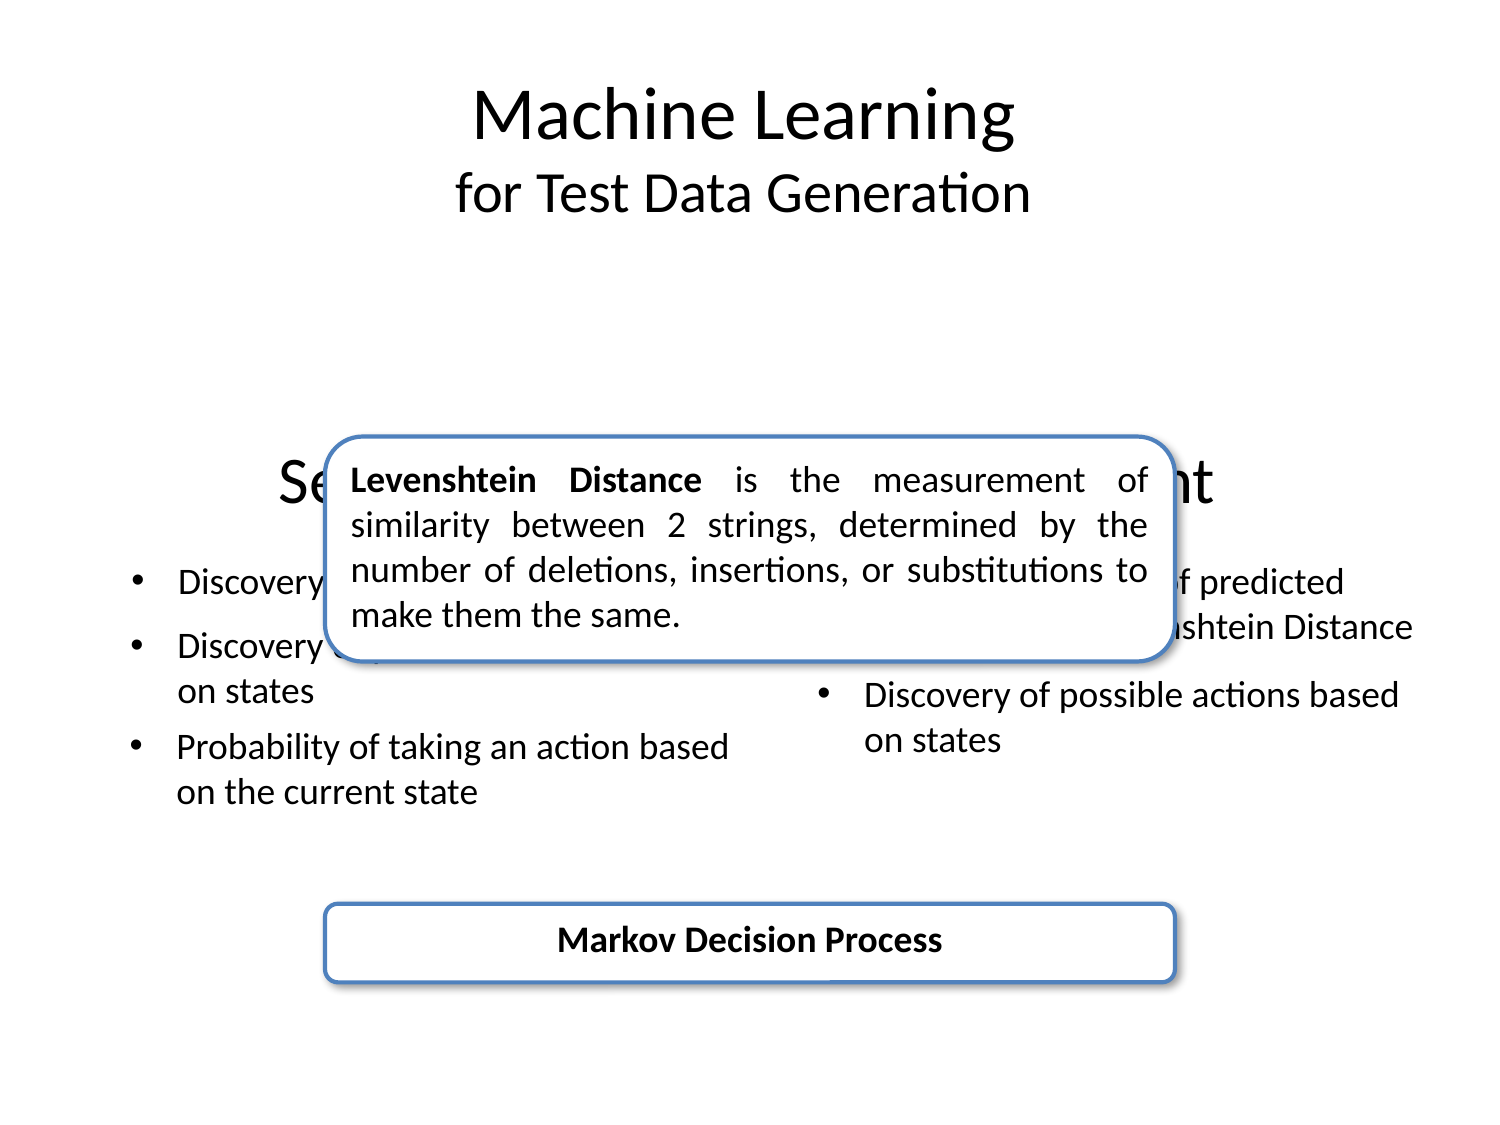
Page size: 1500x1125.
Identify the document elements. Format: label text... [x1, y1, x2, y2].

text_box Discovery of possible actions based on states [800, 660, 1459, 729]
text_box Discovery of possible actions based on states [114, 612, 772, 680]
text_box Machine Learning for Test Data Generation [74, 57, 1413, 232]
text_box Markov Decision Process [322, 901, 1178, 985]
text_box Determines results of predicted output – using Levenshtein Distance [1187, 548, 1459, 616]
text_box Probability of taking an action based on the current state [113, 712, 771, 781]
text_box Semi-supervised [262, 429, 741, 525]
text_box Levenshtein Distance is the measurement of similarity between 2 strings, determined by the number of deletions, insertions, or substitutions to make them the same. [322, 434, 1178, 664]
text_box Discovery of possible states [114, 548, 321, 612]
text_box Reinforcement [800, 429, 1232, 525]
